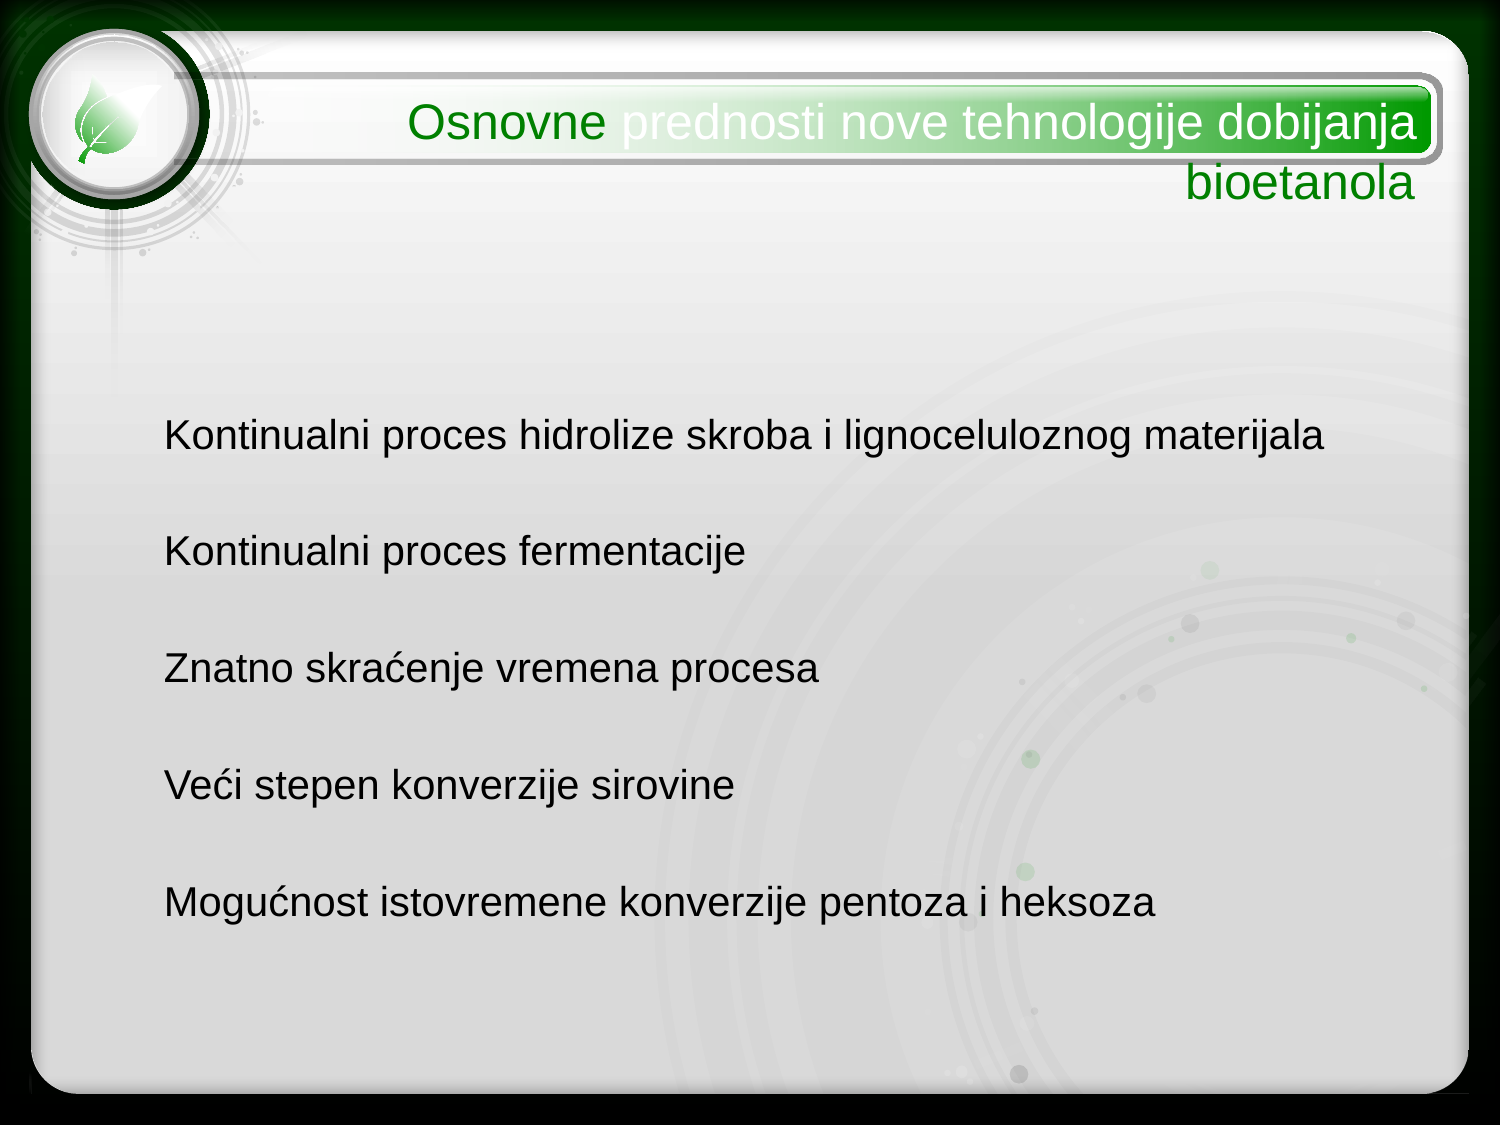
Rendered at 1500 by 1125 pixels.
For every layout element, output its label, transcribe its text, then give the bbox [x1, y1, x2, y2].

title Osnovne prednosti nove tehnologije dobijanja bioetanola [392, 111, 1476, 188]
list Kontinualni proces hidrolize skroba i lignoceluloznog materijala Kontinualni proces fermentacije Znatno skraćenje vremena procesa Veći stepen konverzije sirovine Mogućnost istovremene konverzije pentoza i heksoza [137, 399, 1351, 976]
